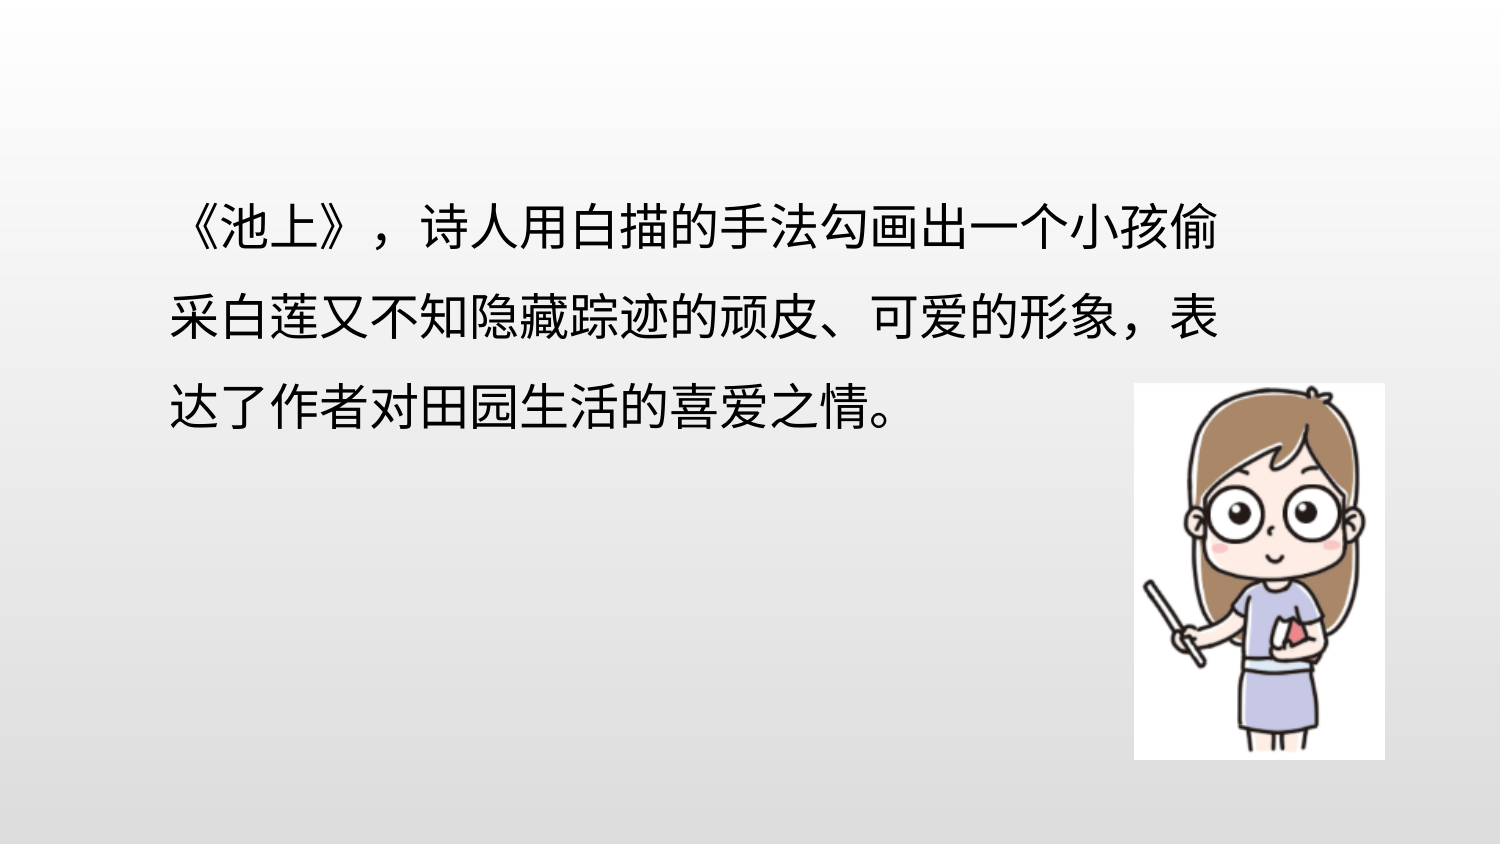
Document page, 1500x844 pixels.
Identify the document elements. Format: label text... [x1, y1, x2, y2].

picture [1134, 383, 1385, 760]
text_box 《池上》，诗人用白描的手法勾画出一个小孩偷采白莲又不知隐藏踪迹的顽皮、可爱的形象，表达了作者对田园生活的喜爱之情。 [158, 159, 1260, 441]
